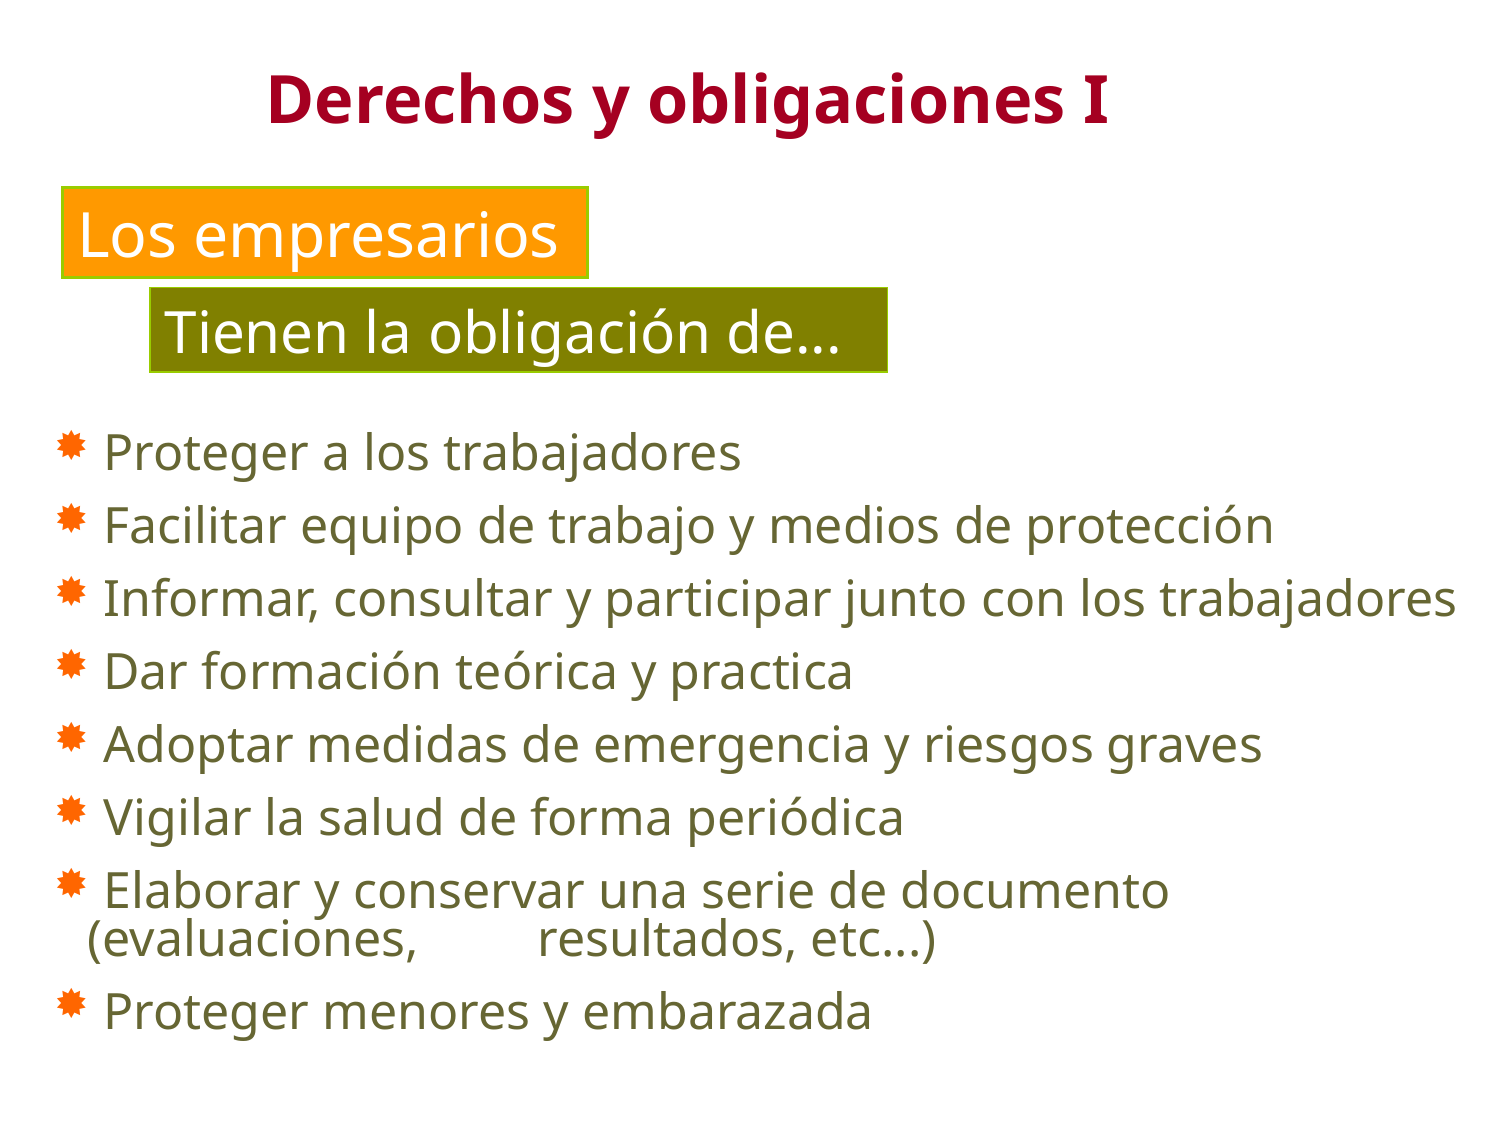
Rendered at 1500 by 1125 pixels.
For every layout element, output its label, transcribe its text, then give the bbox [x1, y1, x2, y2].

text_box Derechos y obligaciones I [49, 49, 1325, 145]
text_box Tienen la obligación de... [149, 287, 888, 373]
text_box Los empresarios [62, 187, 588, 278]
text_box Proteger a los trabajadores Facilitar equipo de trabajo y medios de protección Informar, consultar y participar junto con los trabajadores Dar formación teórica y practica Adoptar medidas de emergencia y riesgos graves Vigilar la salud de forma periódica Elaborar y conservar una serie de documento (evaluaciones, resultados, etc...) Proteger menores y embarazada [37, 425, 1500, 1047]
